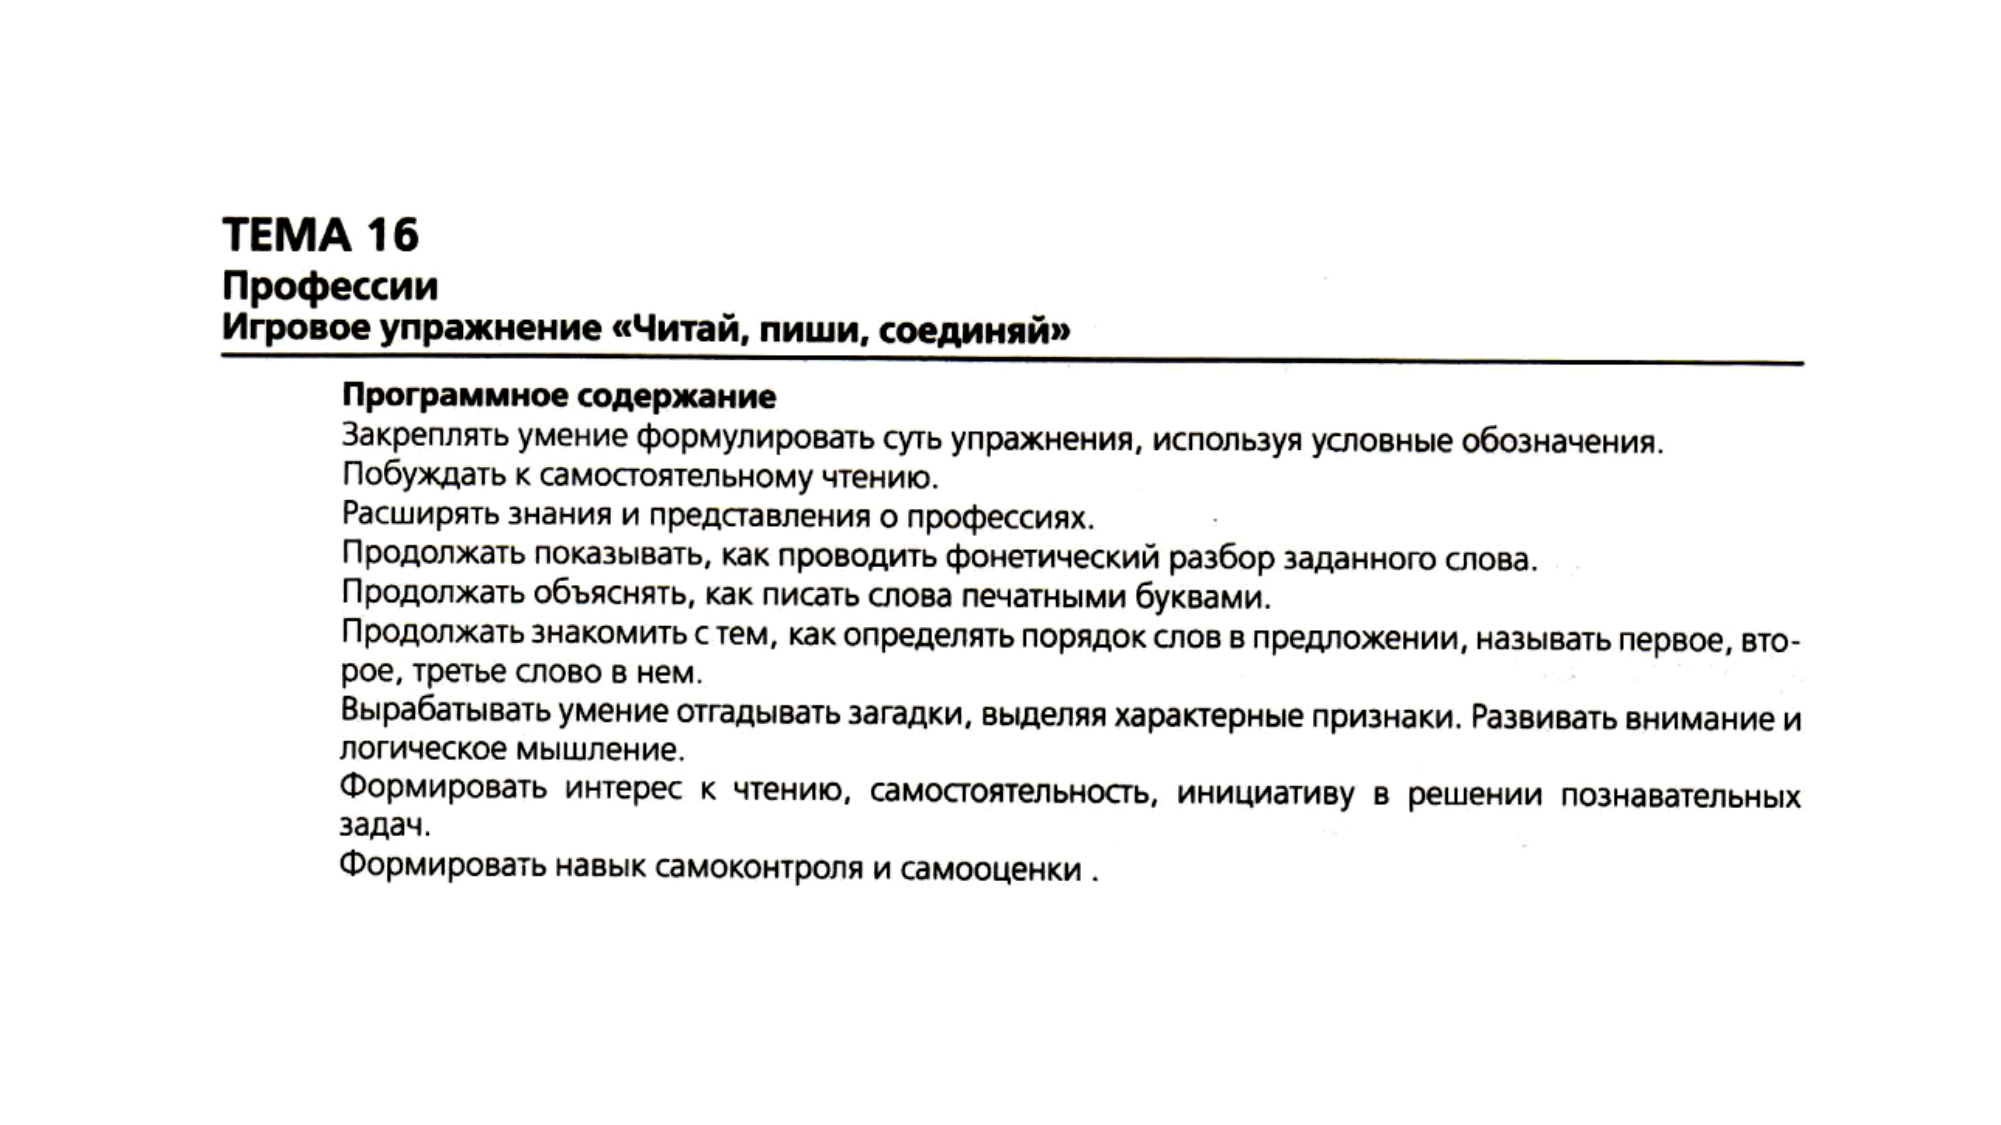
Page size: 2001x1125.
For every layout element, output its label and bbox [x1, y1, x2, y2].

list [158, 180, 1844, 895]
